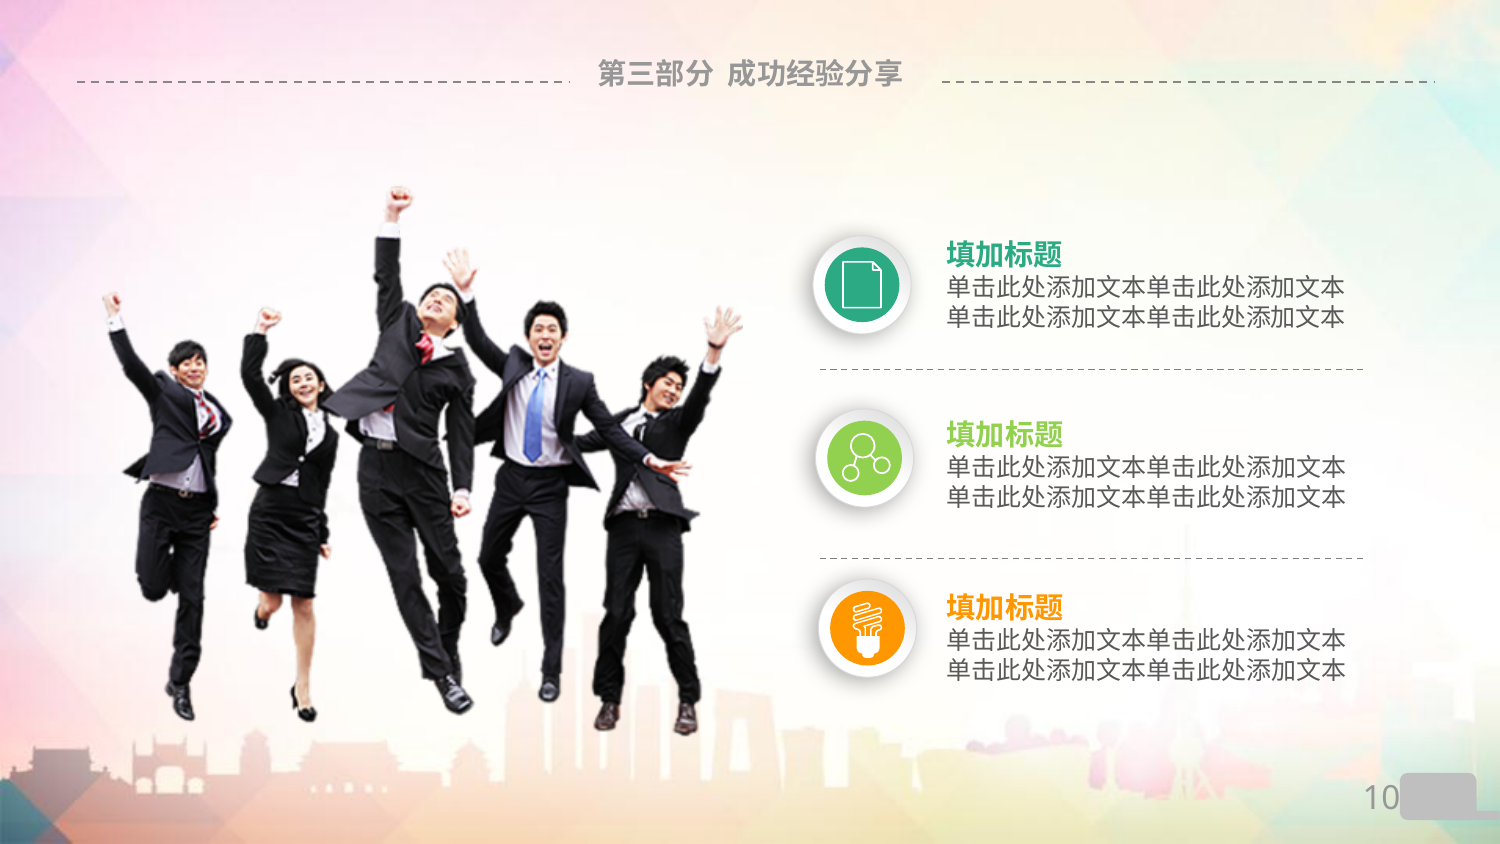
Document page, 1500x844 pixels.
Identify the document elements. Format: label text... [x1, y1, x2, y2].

picture [0, 0, 1500, 844]
text_box 填加标题 单击此处添加文本单击此处添加文本 单击此处添加文本单击此处添加文本 [931, 408, 1388, 519]
text_box 填加标题 单击此处添加文本单击此处添加文本 单击此处添加文本单击此处添加文本 [931, 582, 1388, 692]
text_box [815, 408, 914, 508]
text_box 填加标题 单击此处添加文本单击此处添加文本 单击此处添加文本单击此处添加文本 [931, 229, 1388, 339]
title 第三部分 成功经验分享 [18, 52, 1483, 110]
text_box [818, 579, 917, 678]
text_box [812, 235, 912, 334]
